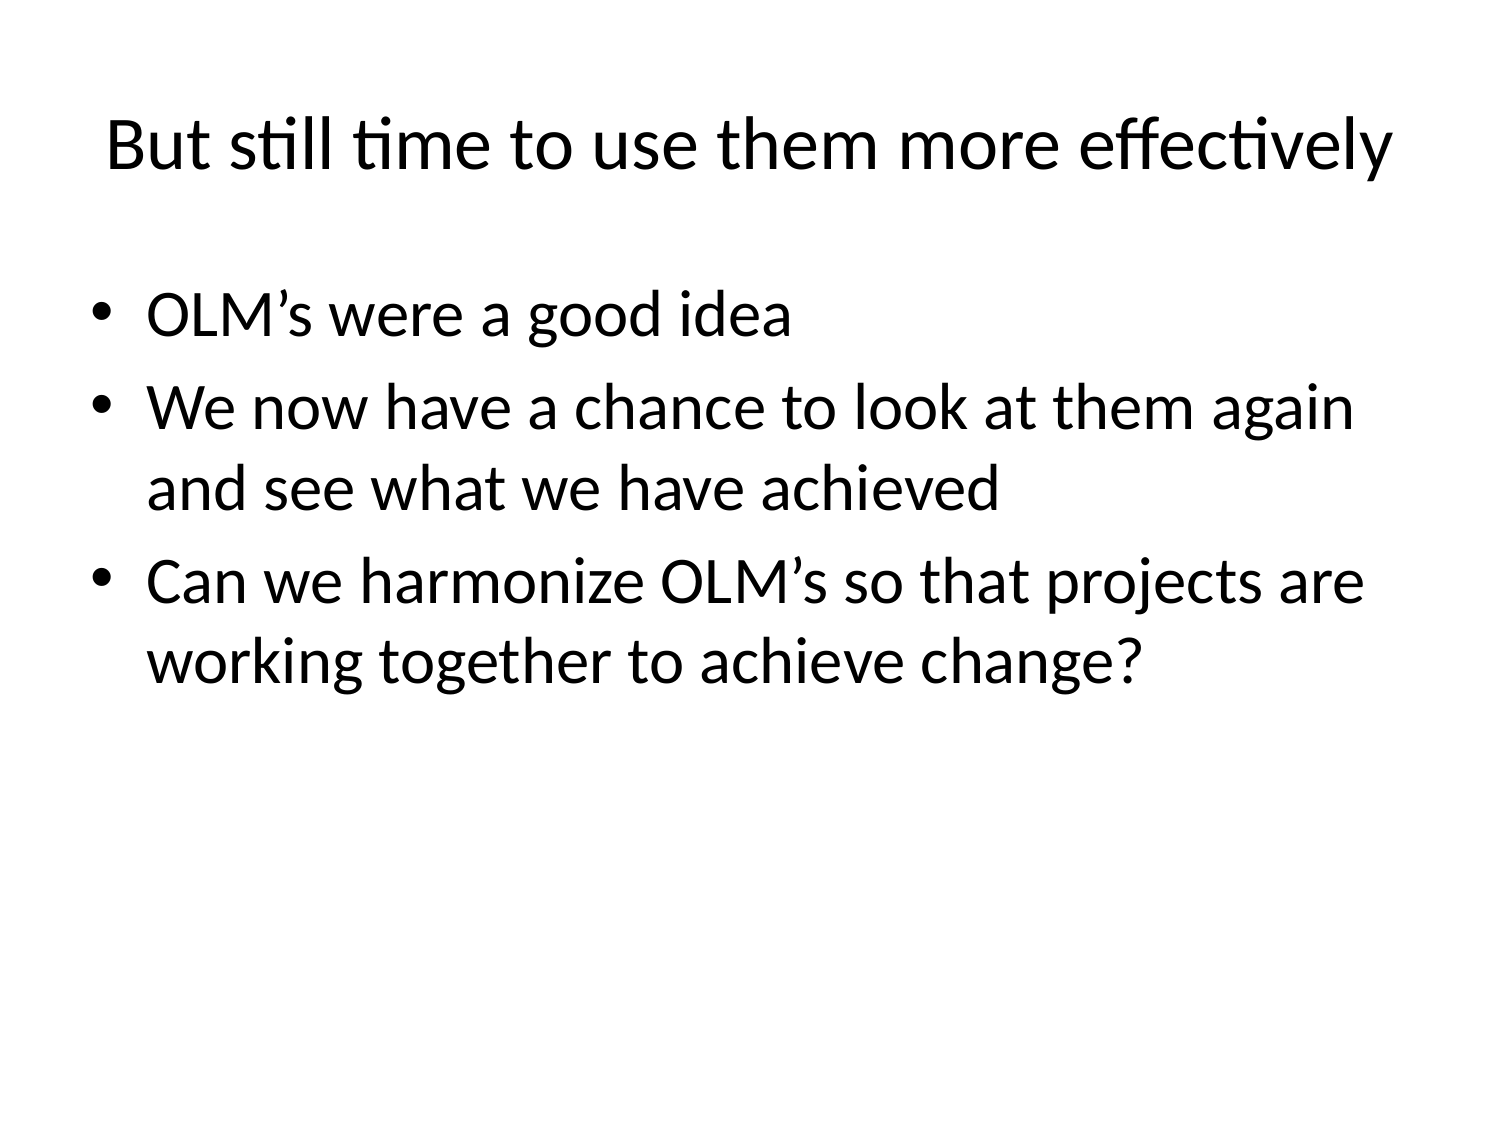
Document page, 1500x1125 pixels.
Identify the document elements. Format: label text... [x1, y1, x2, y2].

title But still time to use them more effectively [75, 45, 1425, 233]
list OLM’s were a good idea We now have a chance to look at them again and see what we have achieved Can we harmonize OLM’s so that projects are working together to achieve change? [75, 262, 1425, 1005]
